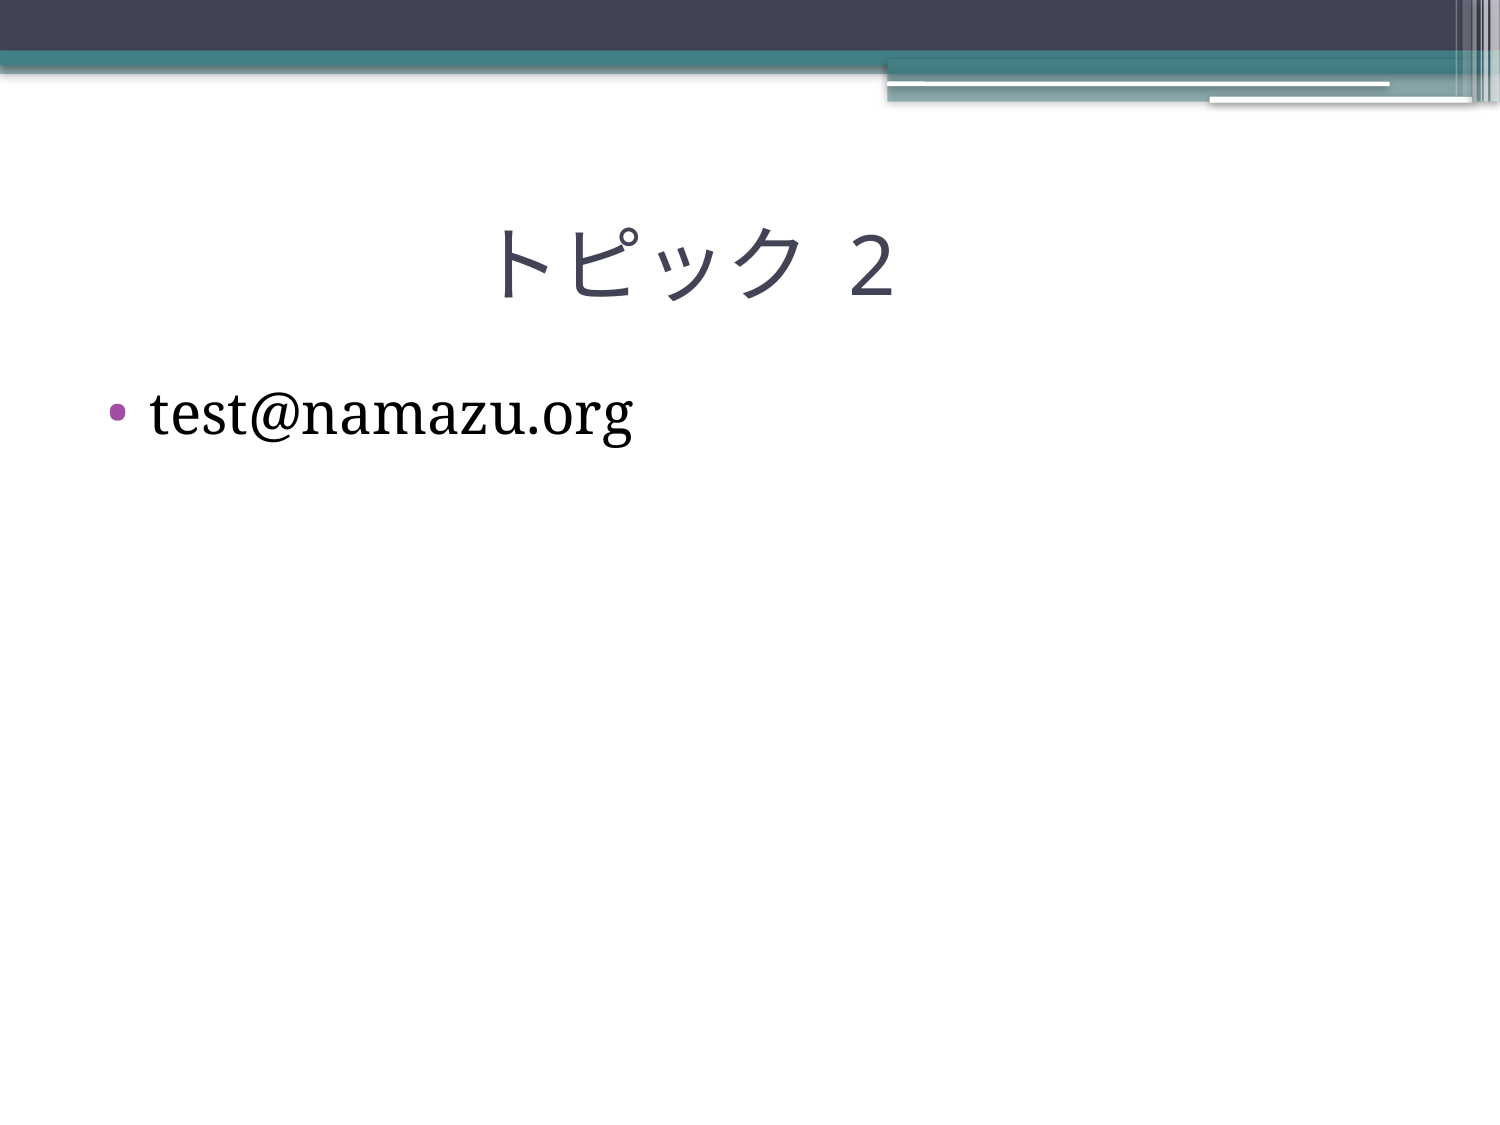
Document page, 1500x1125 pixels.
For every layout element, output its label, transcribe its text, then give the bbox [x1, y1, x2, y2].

title トピック 2 [462, 168, 1463, 356]
list test@namazu.org [75, 368, 1425, 1079]
